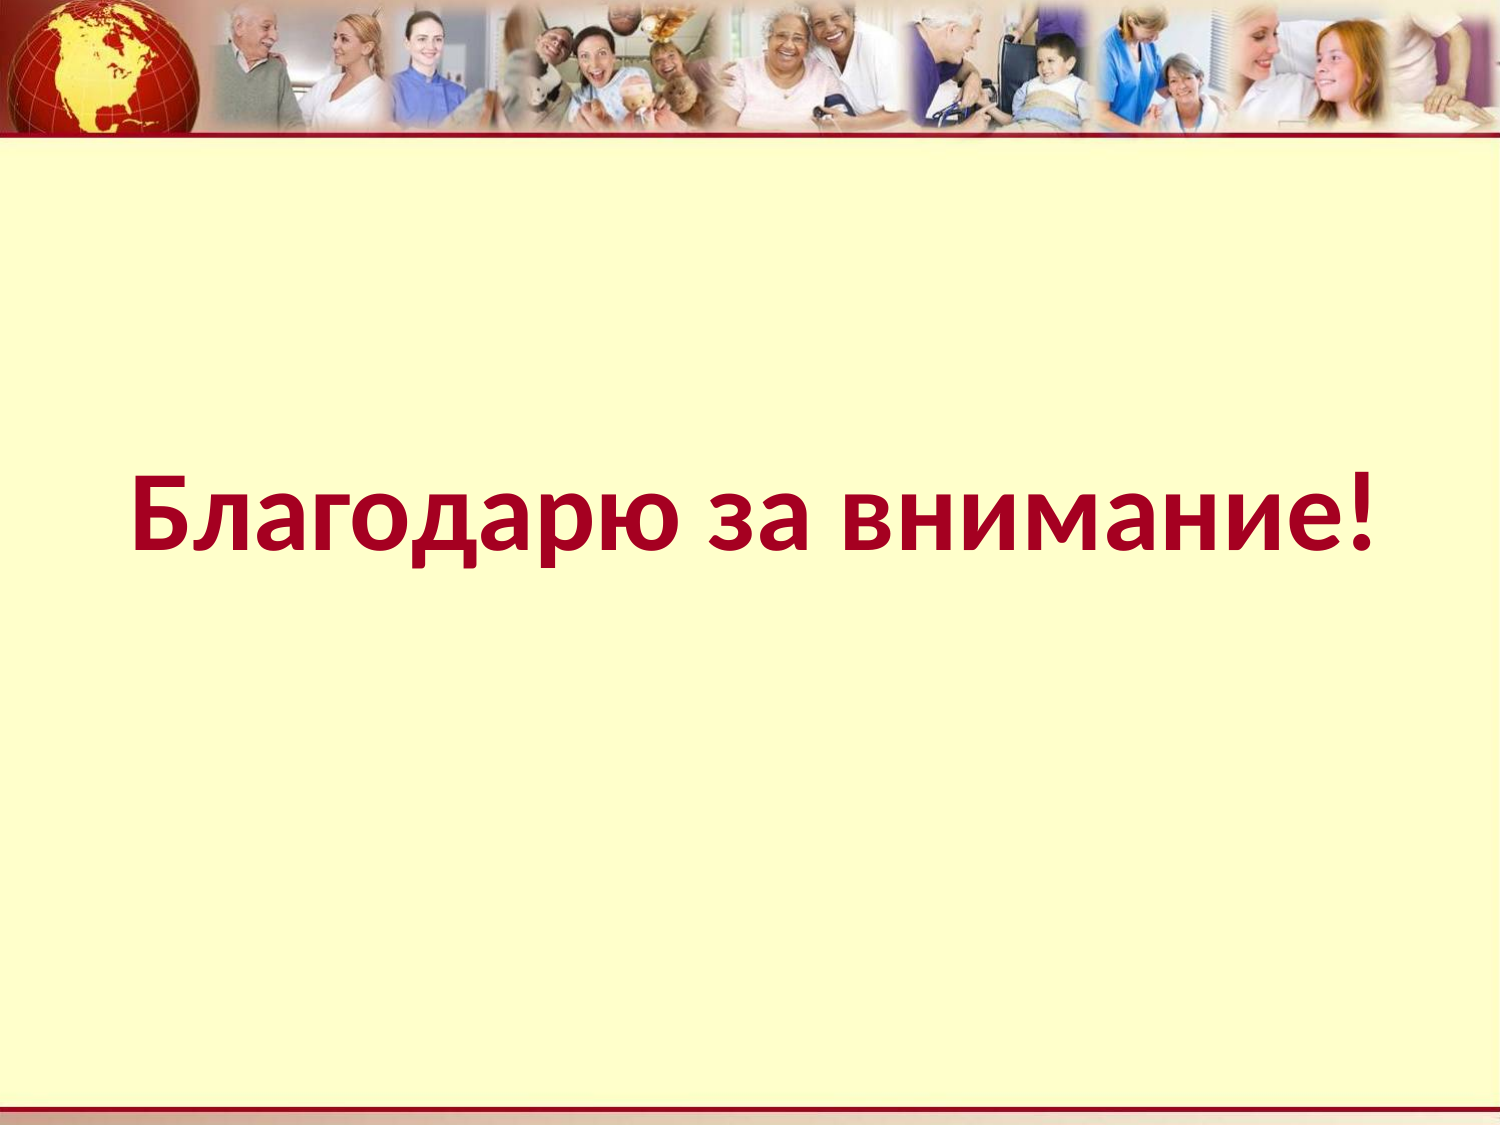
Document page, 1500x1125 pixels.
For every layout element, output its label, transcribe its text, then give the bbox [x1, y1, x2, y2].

text_box Благодарю за внимание! [5, 444, 1500, 583]
picture [0, 0, 1500, 1125]
